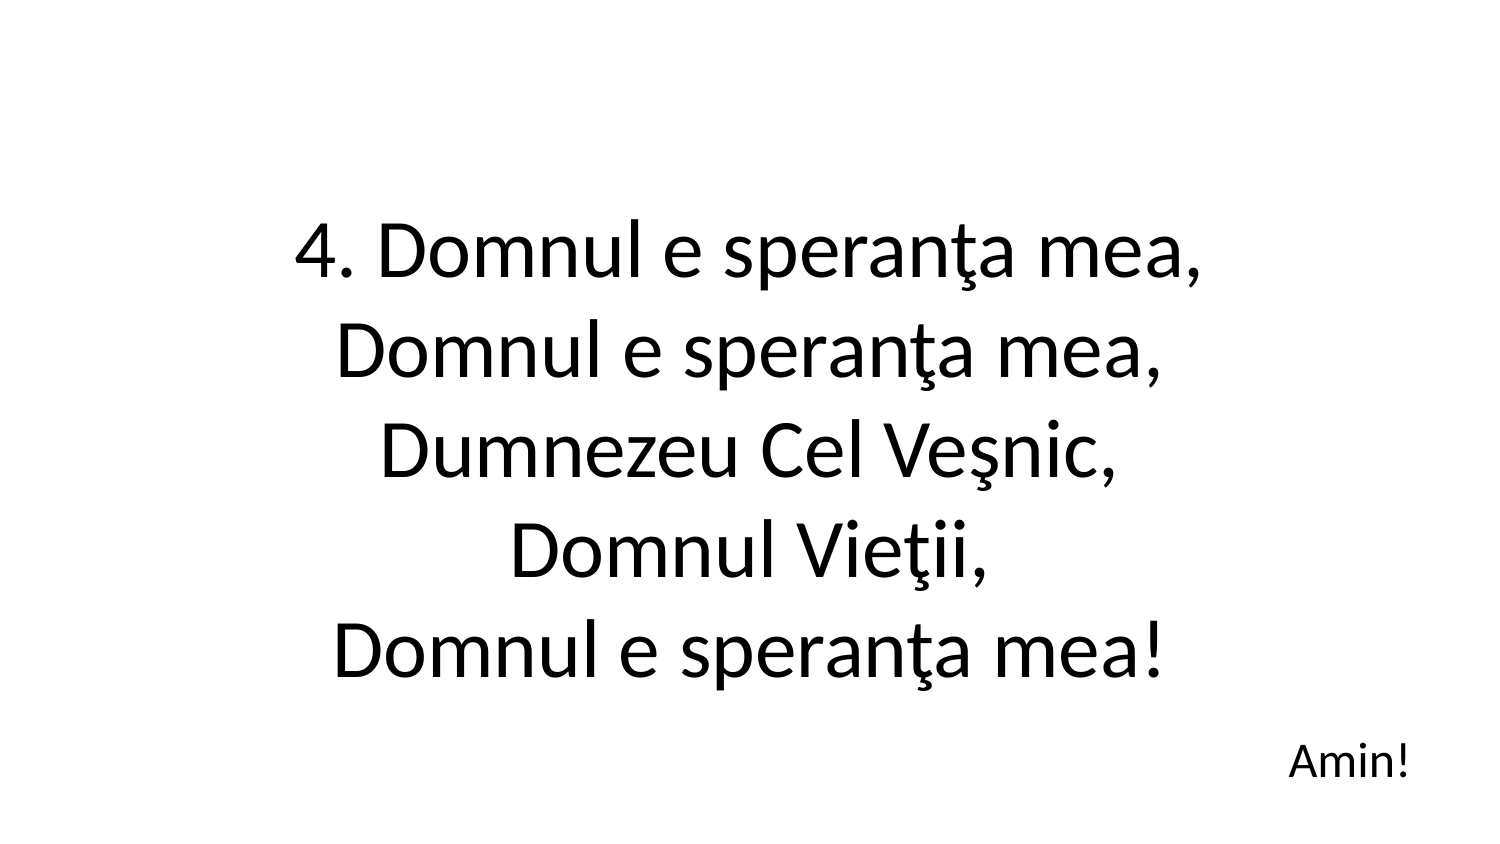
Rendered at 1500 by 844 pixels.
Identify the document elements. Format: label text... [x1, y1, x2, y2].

text_box 4. Domnul e speranţa mea, Domnul e speranţa mea, Dumnezeu Cel Veşnic, Domnul Vieţii, Domnul e speranţa mea! [279, 142, 1221, 702]
text_box Amin! [1273, 674, 1427, 795]
